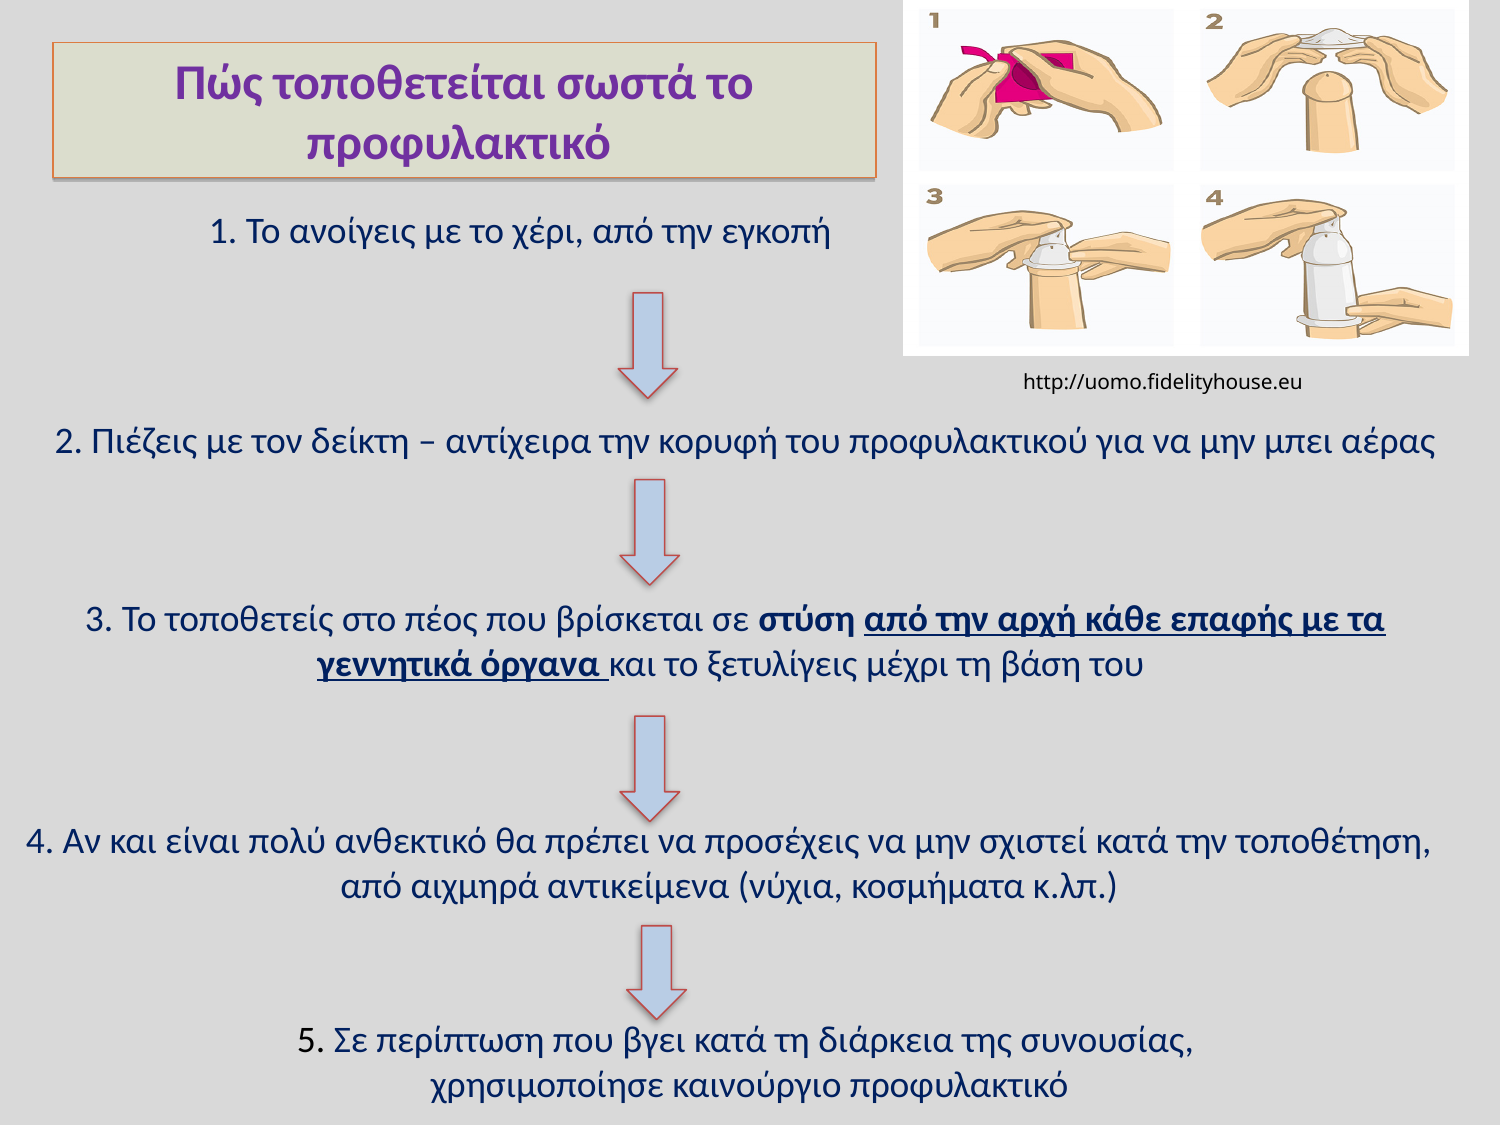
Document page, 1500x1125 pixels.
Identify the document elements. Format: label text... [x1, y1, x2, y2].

text_box 1. Το ανοίγεις με το χέρι, από την εγκοπή [147, 199, 894, 259]
text_box [619, 715, 681, 823]
text_box http://uomo.fidelityhouse.eu [1008, 364, 1318, 402]
text_box 5. Σε περίπτωση που βγει κατά τη διάρκεια της συνουσίας, χρησιμοποίησε καινούργιο προφυλακτικό [64, 1007, 1436, 1113]
picture [903, 0, 1469, 356]
text_box 2. Πιέζεις με τον δείκτη – αντίχειρα την κορυφή του προφυλακτικού για να μην μπει αέρας [0, 408, 1500, 469]
text_box [626, 924, 688, 1021]
text_box [617, 292, 679, 399]
text_box [619, 478, 681, 586]
text_box 3. Το τοποθετείς στο πέος που βρίσκεται σε στύση από την αρχή κάθε επαφής με τα γεννητικά όργανα και το ξετυλίγεις μέχρι τη βάση του [0, 586, 1471, 736]
text_box Πώς τοποθετείται σωστά το προφυλακτικό [53, 42, 876, 178]
text_box 4. Αν και είναι πολύ ανθεκτικό θα πρέπει να προσέχεις να μην σχιστεί κατά την τοποθέτηση, από αιχμηρά αντικείμενα (νύχια, κοσμήματα κ.λπ.) [0, 808, 1459, 914]
